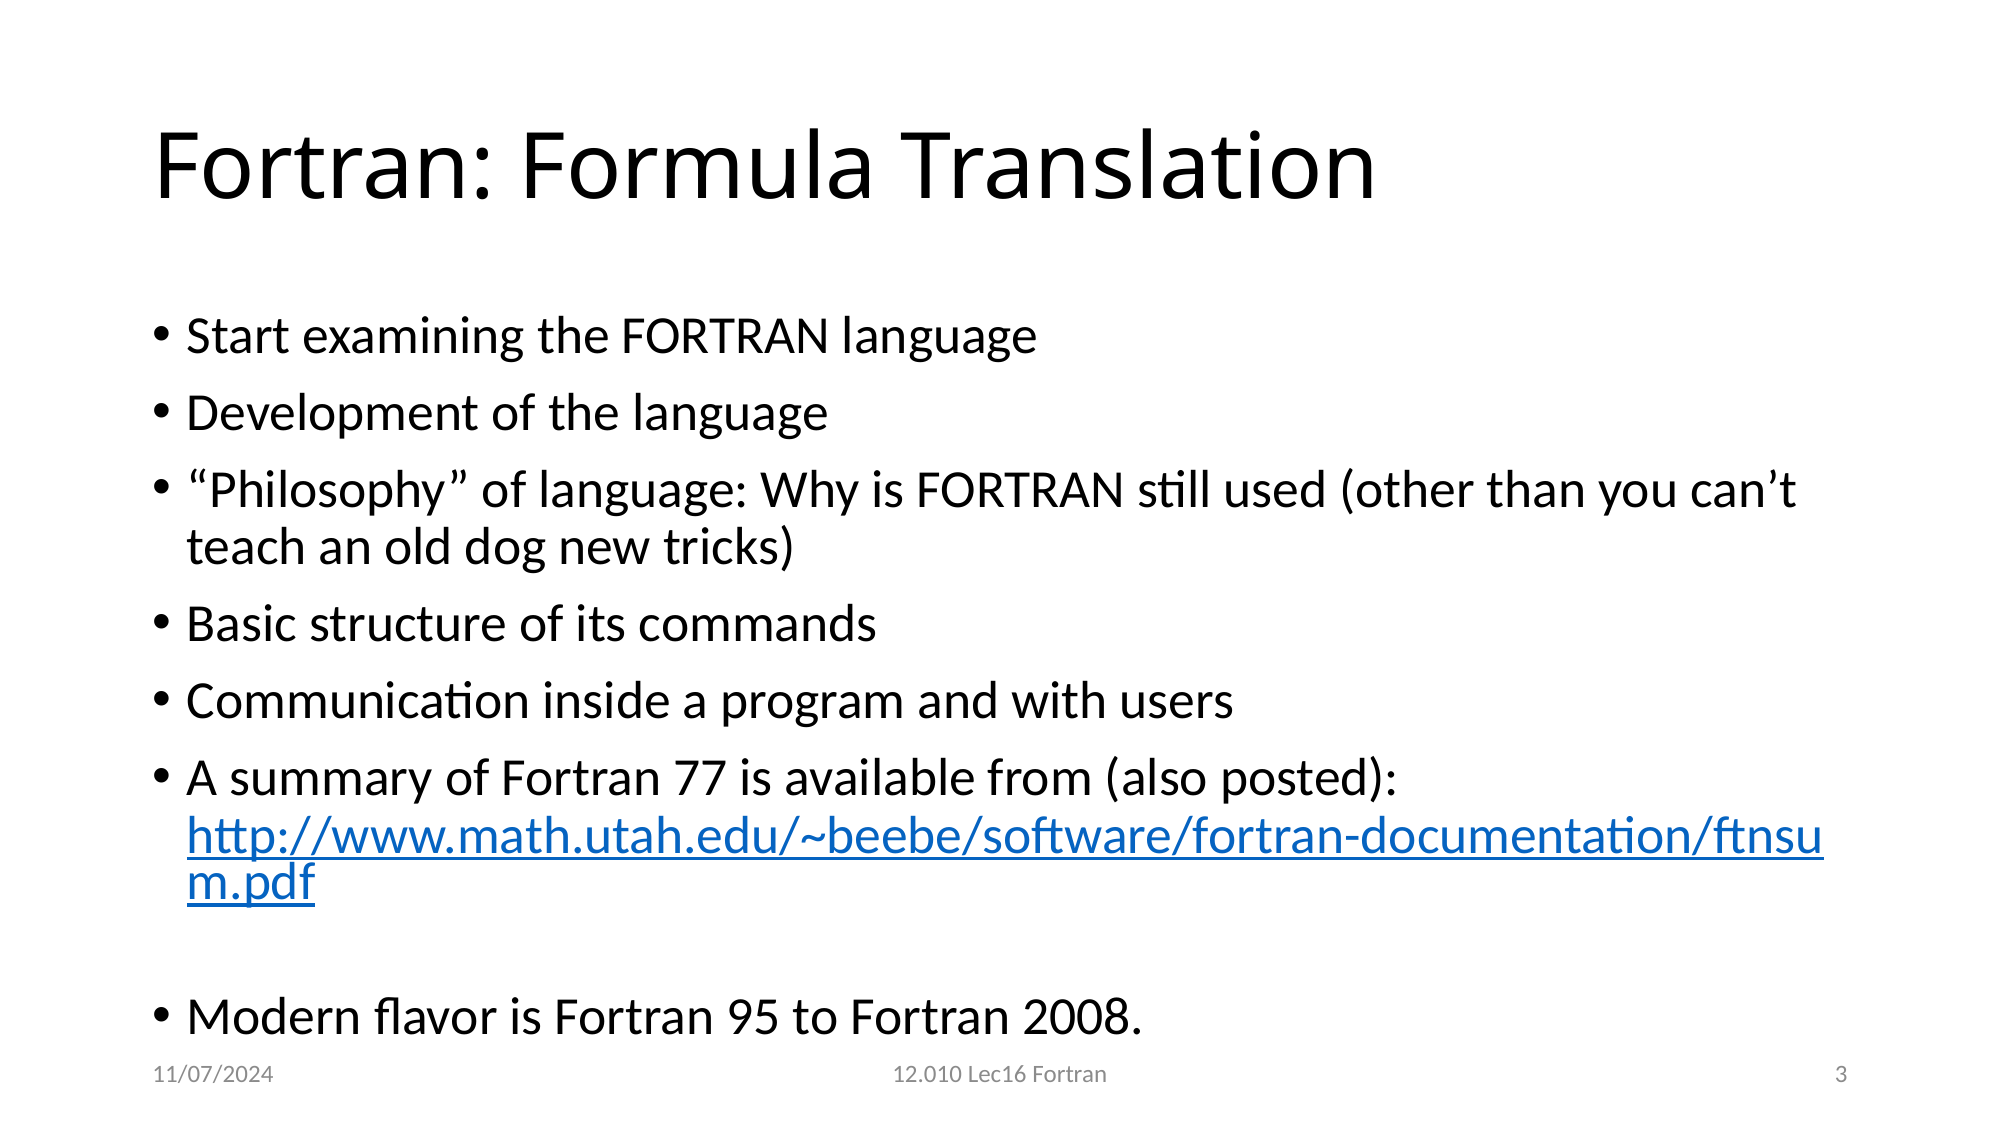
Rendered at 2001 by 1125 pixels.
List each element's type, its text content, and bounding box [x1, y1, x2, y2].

list Start examining the FORTRAN language Development of the language “Philosophy” of language: Why is FORTRAN still used (other than you can’t teach an old dog new tricks) Basic structure of its commands Communication inside a program and with users A summary of Fortran 77 is available from (also posted): http://www.math.utah.edu/~beebe/software/fortran-documentation/ftnsum.pdf Modern flavor is Fortran 95 to Fortran 2008. [137, 299, 1863, 1014]
title Fortran: Formula Translation [137, 59, 1863, 278]
slide_number 3 [1412, 1042, 1863, 1103]
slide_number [137, 1042, 588, 1103]
footer 12.010 Lec16 Fortran [662, 1042, 1338, 1103]
